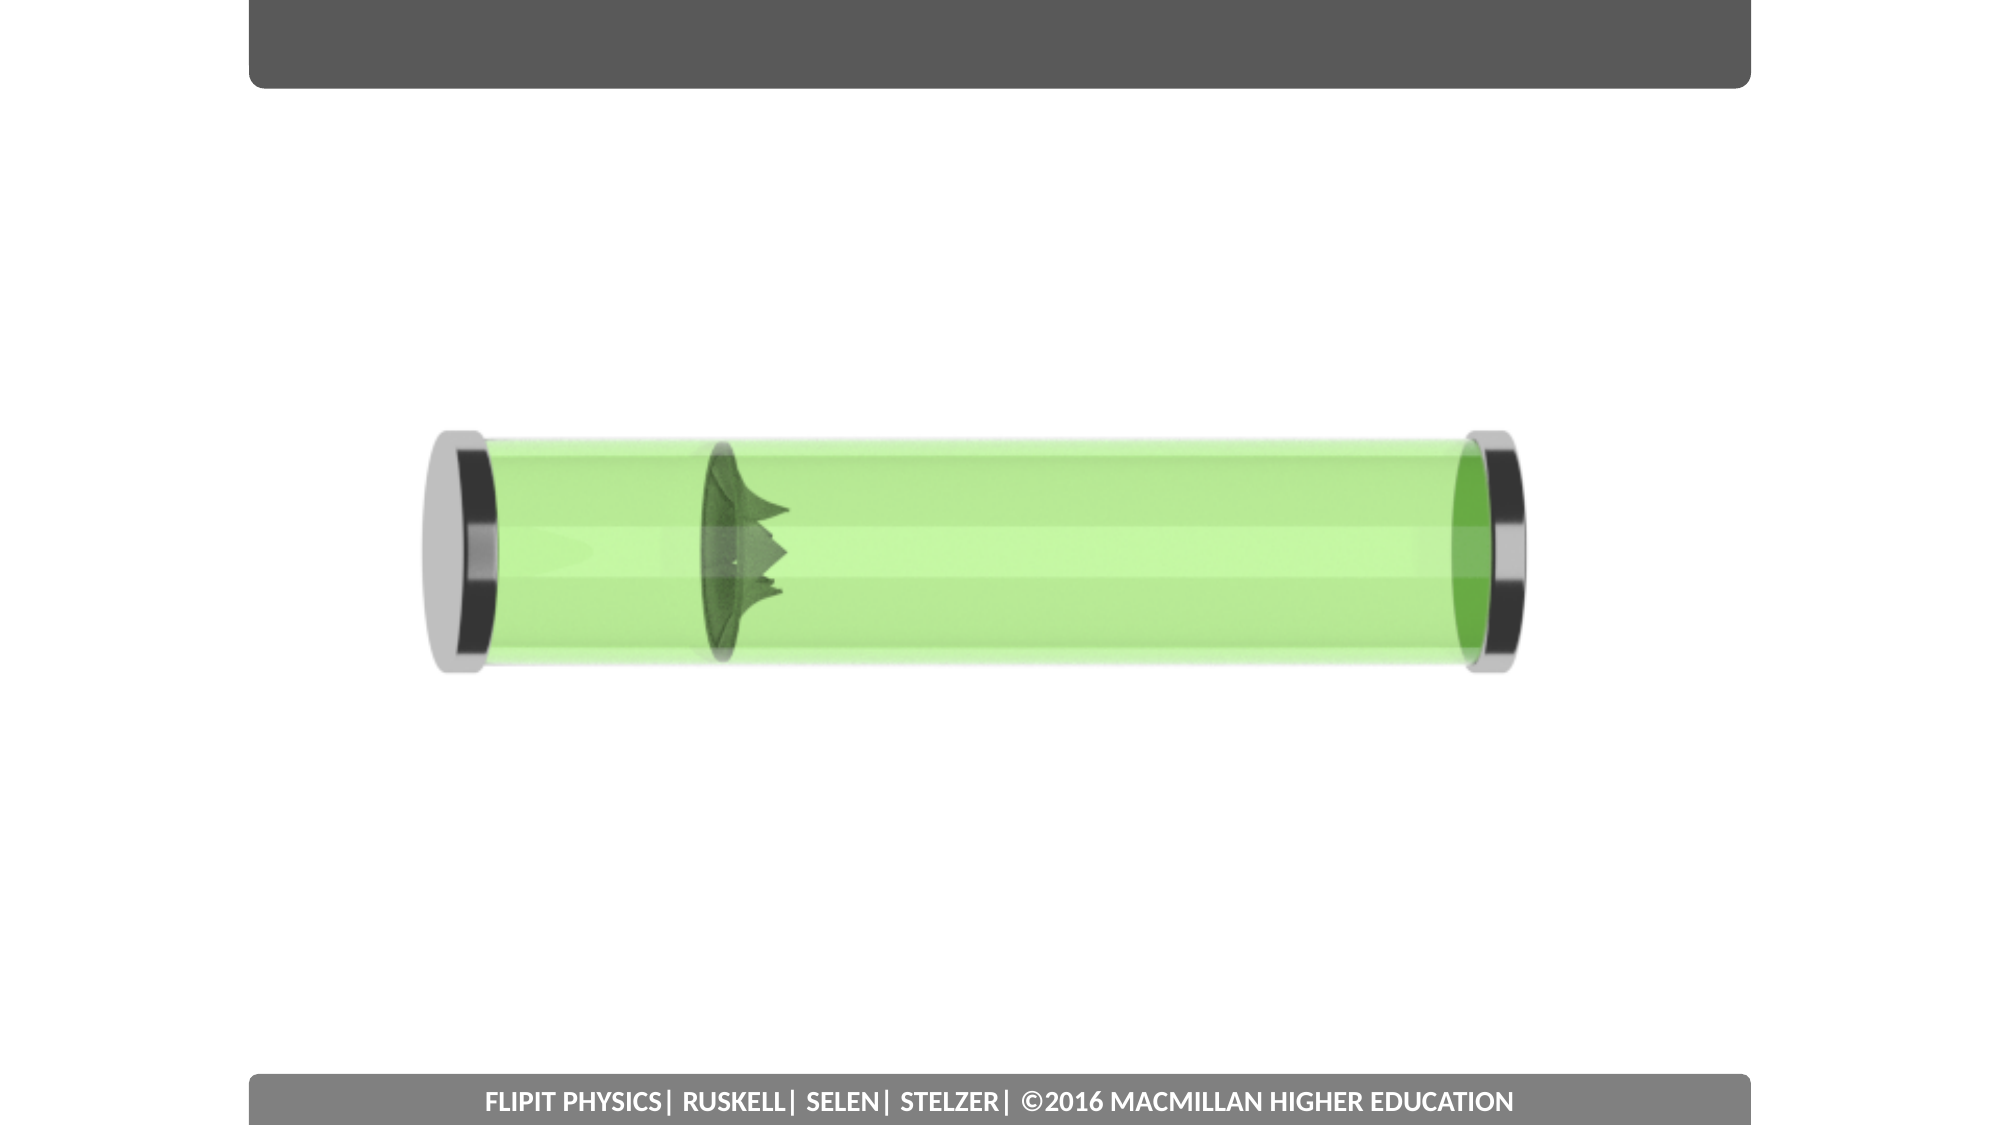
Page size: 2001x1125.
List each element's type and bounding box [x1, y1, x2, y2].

text_box [248, 0, 1752, 89]
picture [374, 333, 1625, 792]
text_box [249, 1074, 1750, 1125]
